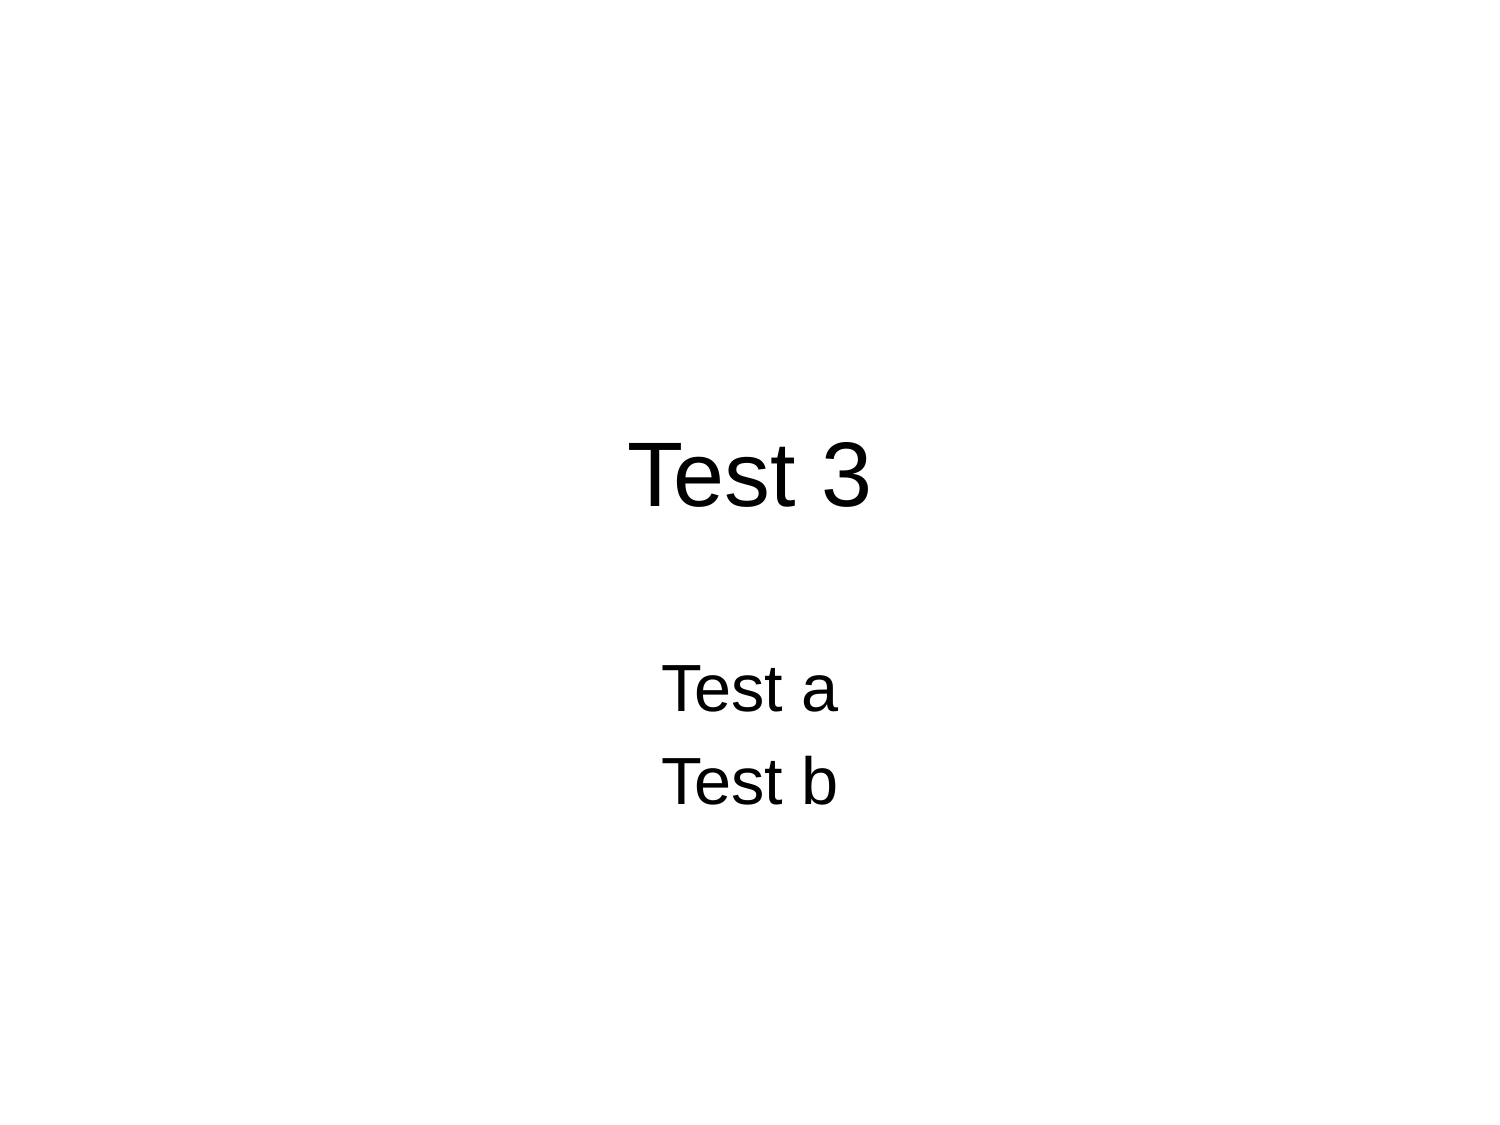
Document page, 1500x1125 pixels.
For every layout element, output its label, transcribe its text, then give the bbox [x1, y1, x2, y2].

subtitle Test a Test b [225, 637, 1275, 925]
title Test 3 [112, 349, 1388, 591]
